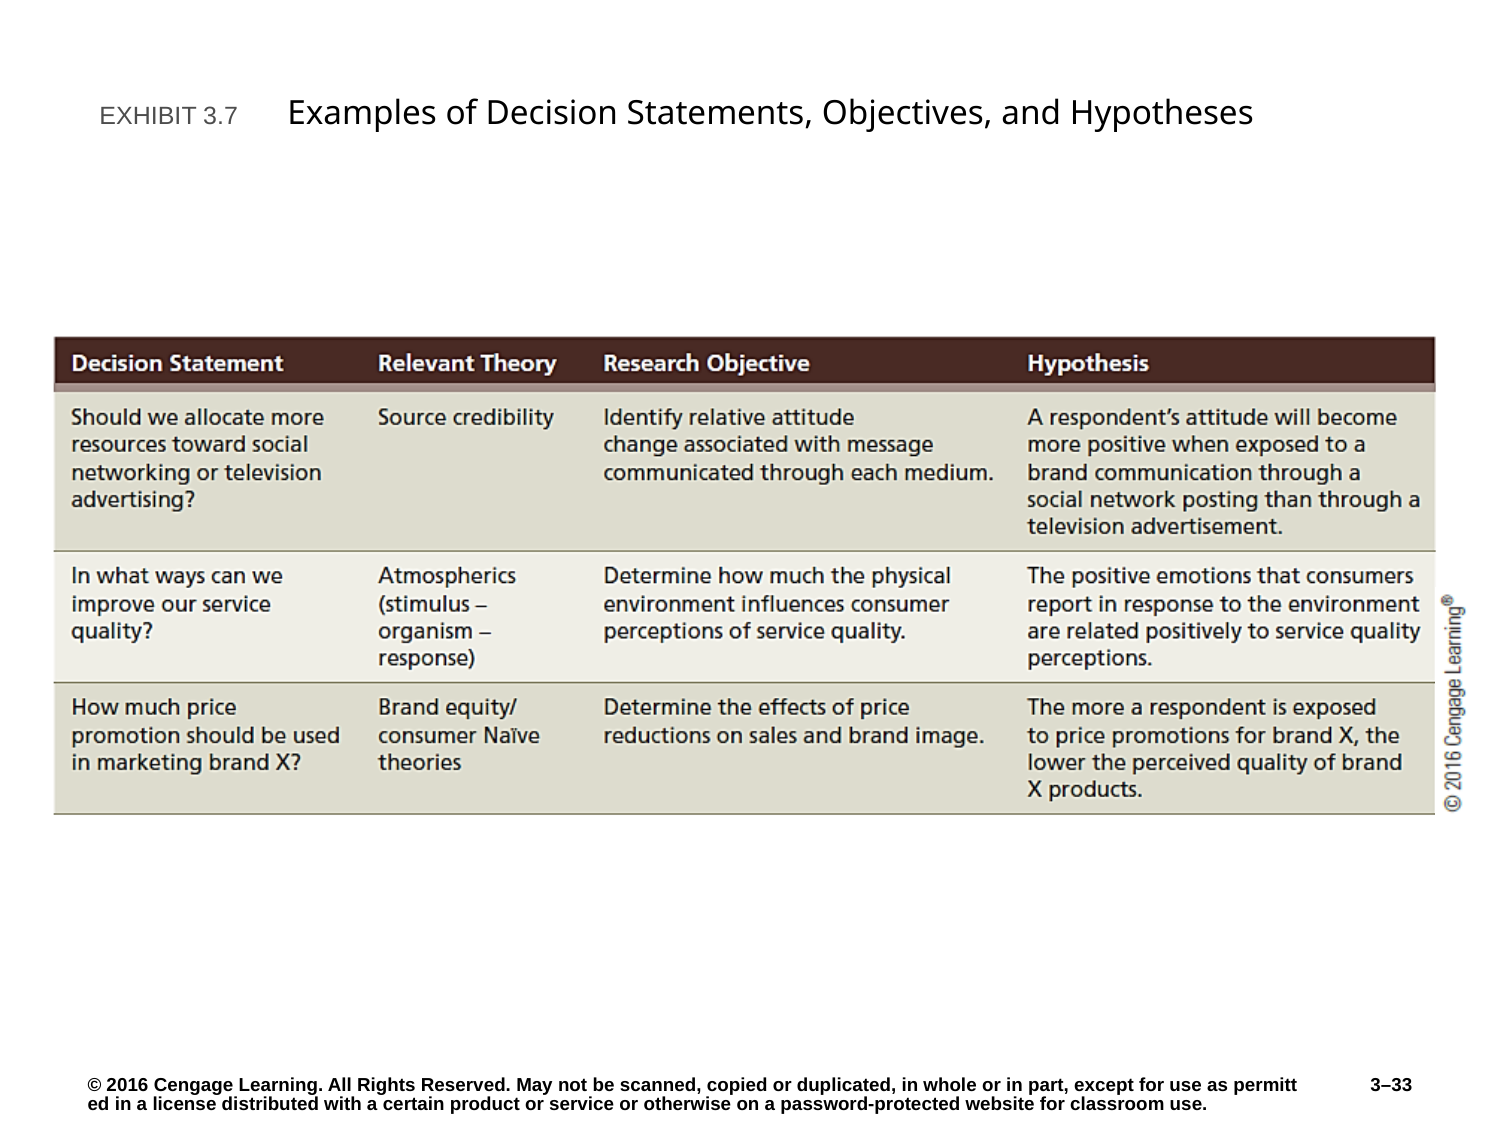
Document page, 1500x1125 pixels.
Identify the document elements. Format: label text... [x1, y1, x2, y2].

text_box EXHIBIT 3.7 Examples of Decision Statements, Objectives, and Hypotheses [84, 84, 1414, 139]
slide_number 3–33 [1050, 1042, 1413, 1103]
picture [51, 334, 1472, 818]
footer © 2016 Cengage Learning. All Rights Reserved. May not be scanned, copied or duplicated, in whole or in part, except for use as permitted in a license distributed with a certain product or service or otherwise on a password-protected website for classroom use. [87, 1057, 1050, 1103]
